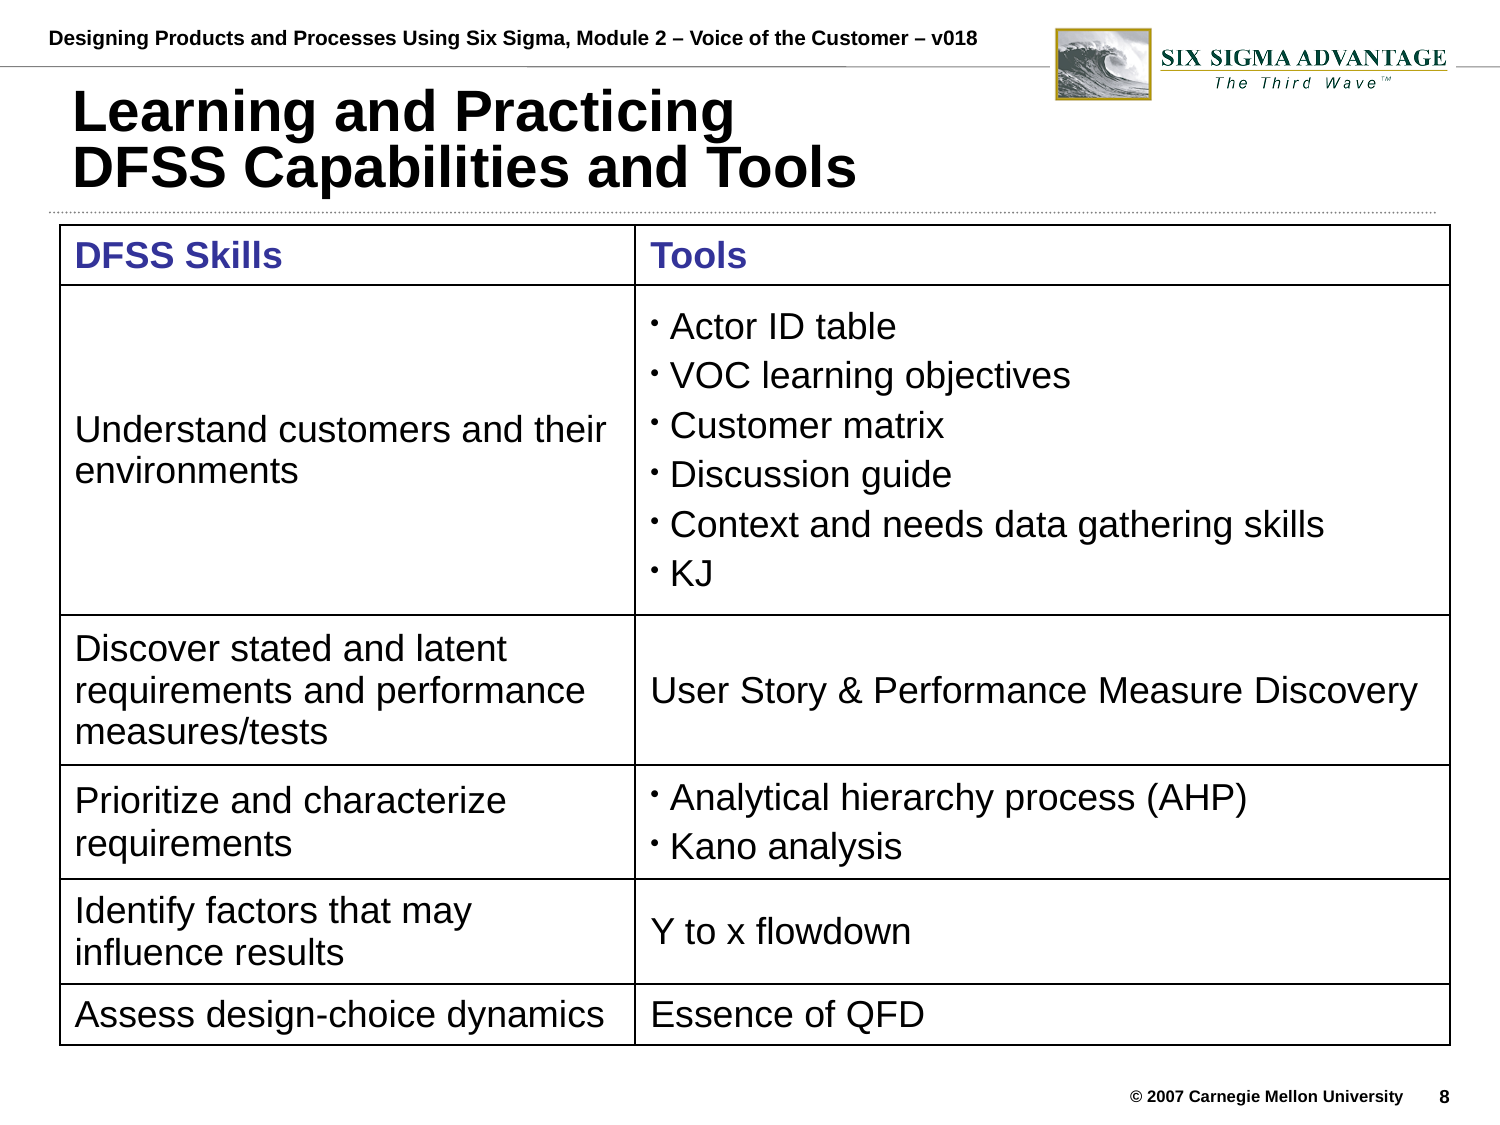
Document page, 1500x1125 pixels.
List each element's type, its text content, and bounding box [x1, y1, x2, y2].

table_cell Analytical hierarchy process (AHP) Kano analysis [636, 766, 1449, 878]
table_cell Actor ID table VOC learning objectives Customer matrix Discussion guide Context and needs data gathering skills KJ [636, 286, 1449, 614]
table_cell Identify factors that may influence results [61, 880, 634, 983]
picture [1049, 24, 1456, 104]
table_cell Discover stated and latent requirements and performance measures/tests [61, 616, 634, 764]
table_cell Assess design-choice dynamics [61, 985, 634, 1044]
table_cell Y to x flowdown [636, 880, 1449, 983]
table_header Tools [636, 226, 1449, 284]
table_cell Prioritize and characterize requirements [61, 766, 634, 878]
table_header DFSS Skills [61, 226, 634, 284]
title Learning and Practicing DFSS Capabilities and Tools [57, 79, 1242, 207]
table_cell User Story & Performance Measure Discovery [636, 616, 1449, 764]
table_cell Understand customers and their environments [61, 286, 634, 614]
table_cell Essence of QFD [636, 985, 1449, 1044]
